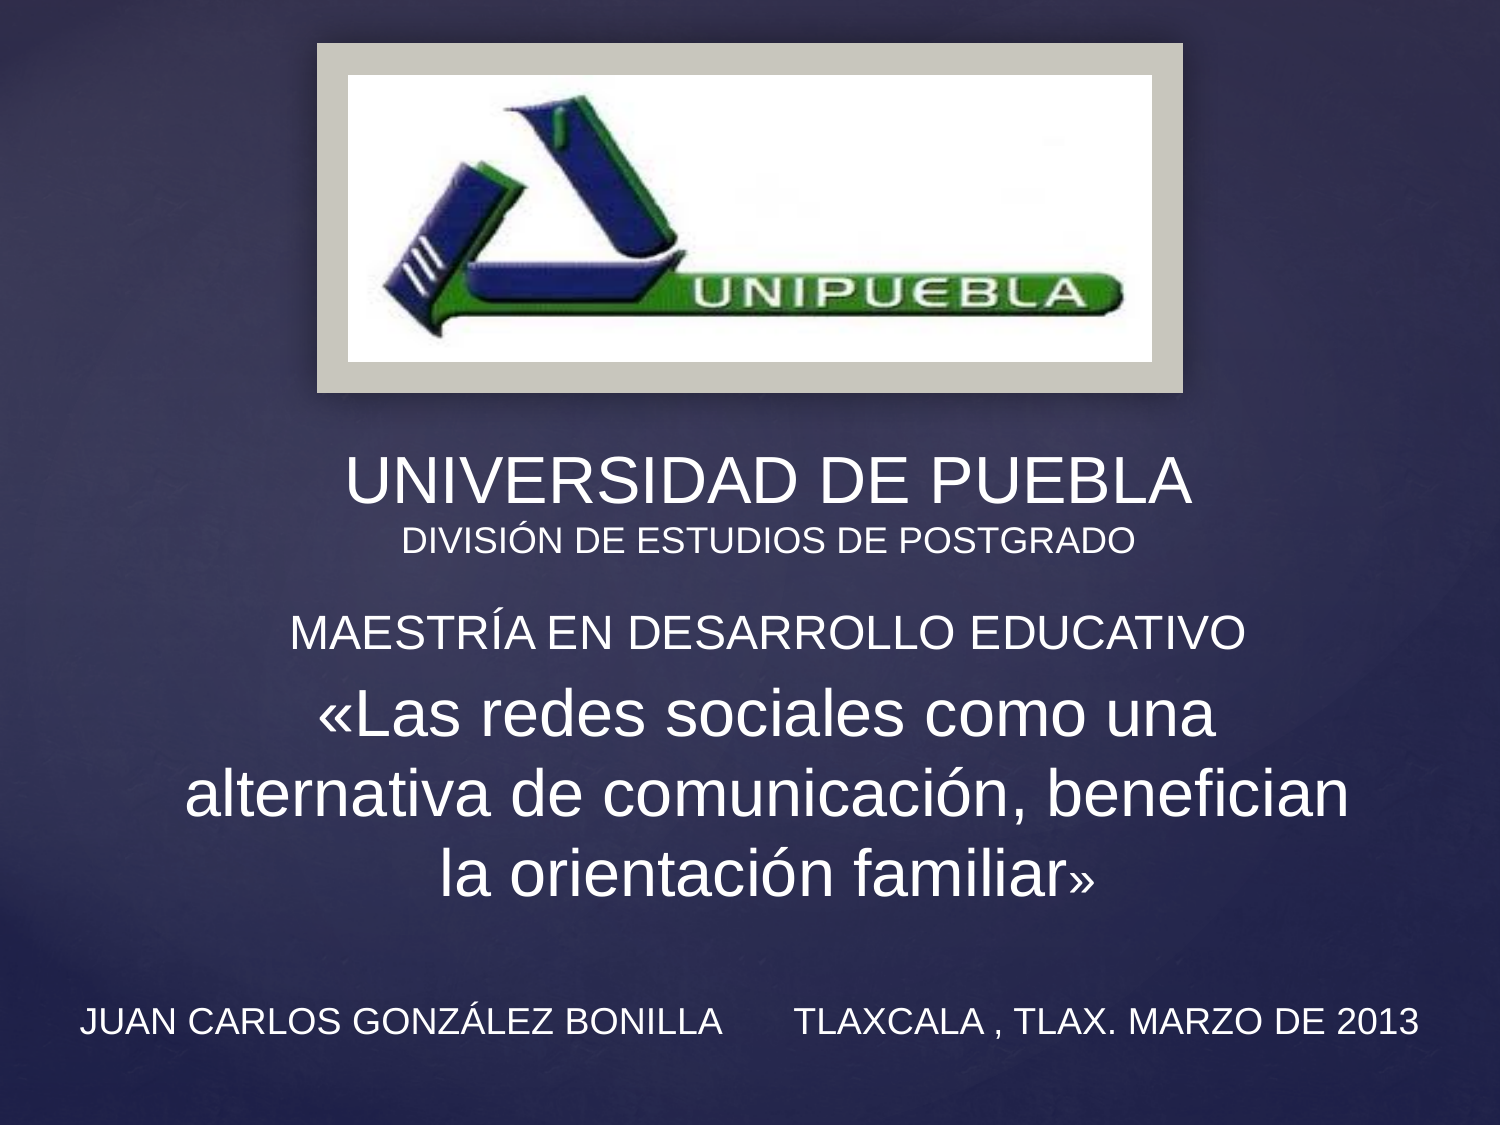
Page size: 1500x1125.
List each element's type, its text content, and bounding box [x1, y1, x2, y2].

picture [347, 73, 1153, 363]
list UNIVERSIDAD DE PUEBLA DIVISIÓN DE ESTUDIOS DE POSTGRADO MAESTRÍA EN DESARROLLO EDUCATIVO [267, 278, 1268, 677]
title «Las redes sociales como una alternativa de comunicación, benefician la orientación familiar» [148, 668, 1387, 917]
text_box JUAN CARLOS GONZÁLEZ BONILLA TLAXCALA , TLAX. MARZO DE 2013 [64, 990, 1471, 1050]
